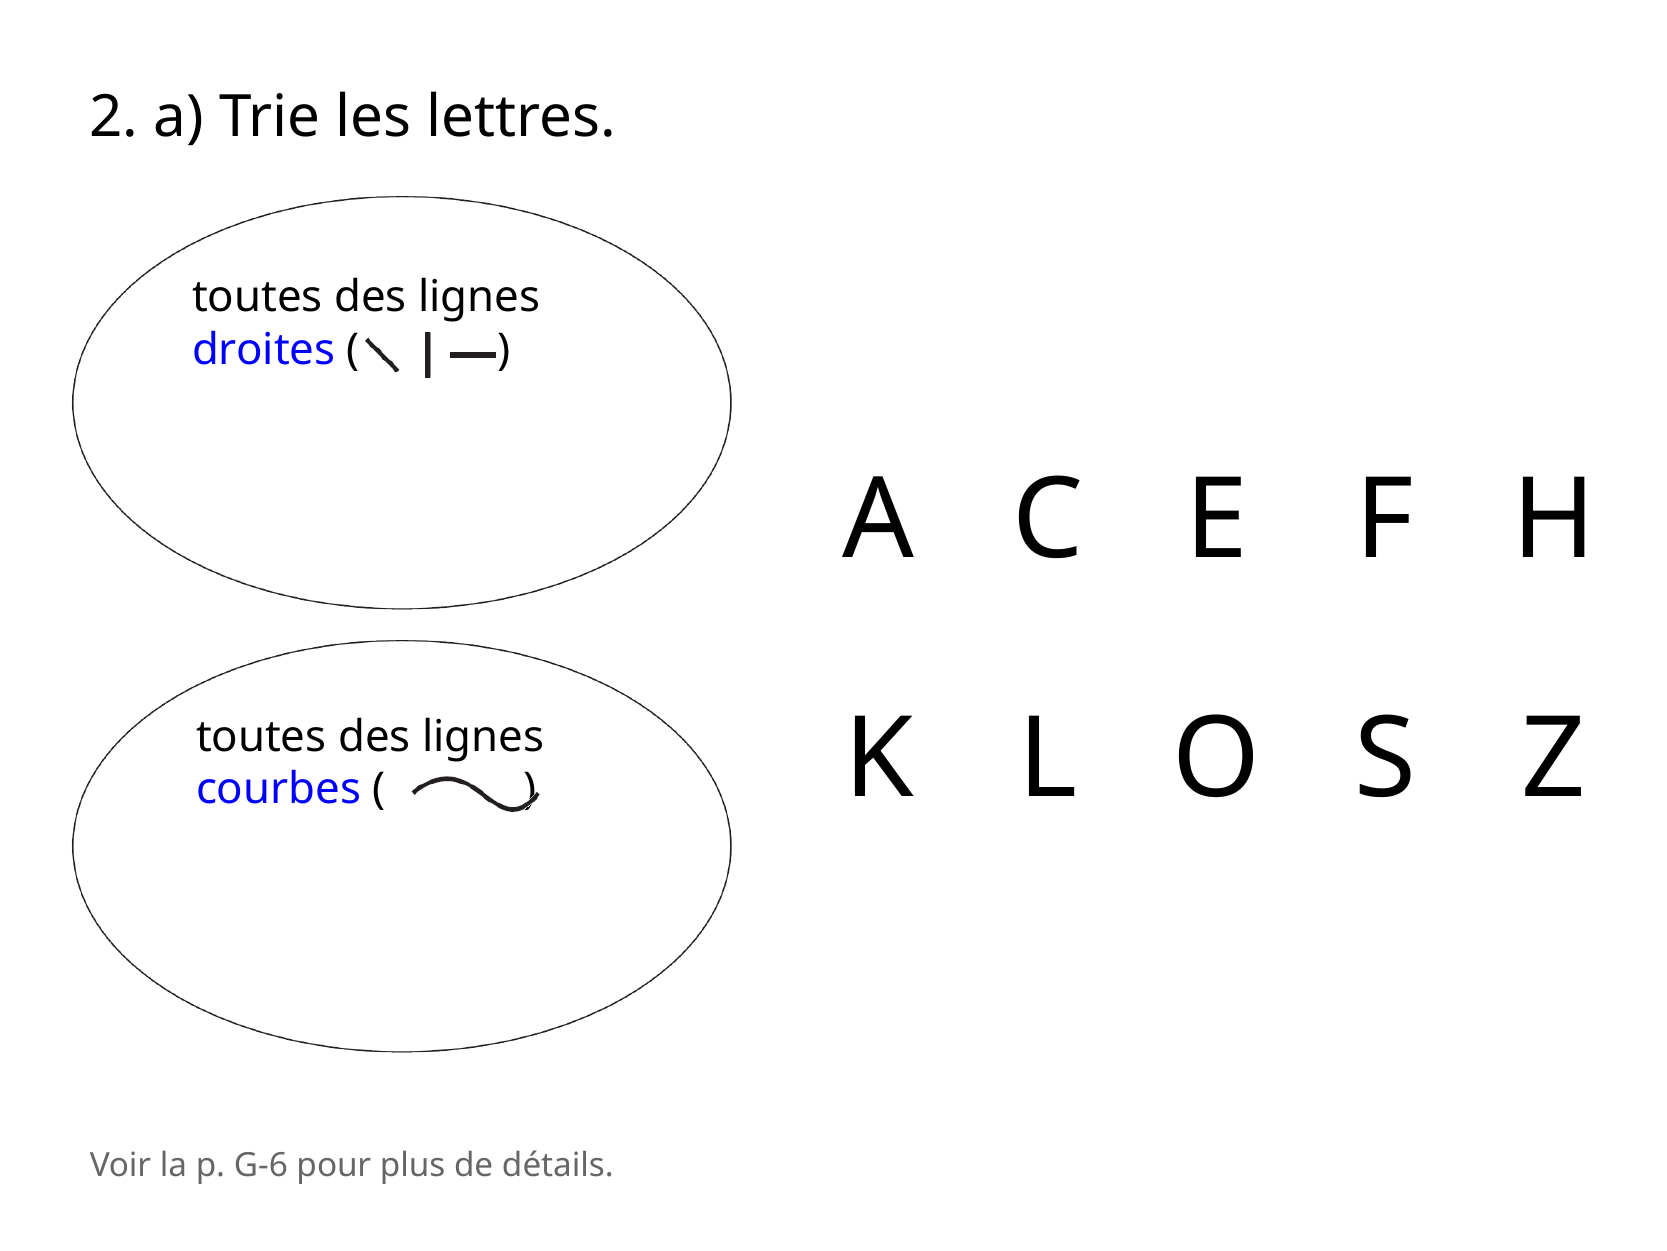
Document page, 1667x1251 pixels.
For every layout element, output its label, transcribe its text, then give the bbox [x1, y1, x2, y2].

text_box K [815, 677, 943, 827]
text_box E [1152, 437, 1280, 588]
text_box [62, 193, 746, 1056]
text_box 2. a) Trie les lettres. [74, 70, 1667, 156]
text_box Z [1490, 677, 1618, 827]
text_box F [1321, 437, 1449, 588]
text_box S [1321, 677, 1449, 827]
text_box Voir la p. G-6 pour plus de détails. [75, 1135, 1576, 1190]
text_box O [1152, 677, 1280, 827]
text_box C [984, 437, 1112, 588]
text_box A [815, 437, 943, 588]
text_box L [984, 677, 1112, 827]
text_box H [1490, 437, 1618, 588]
